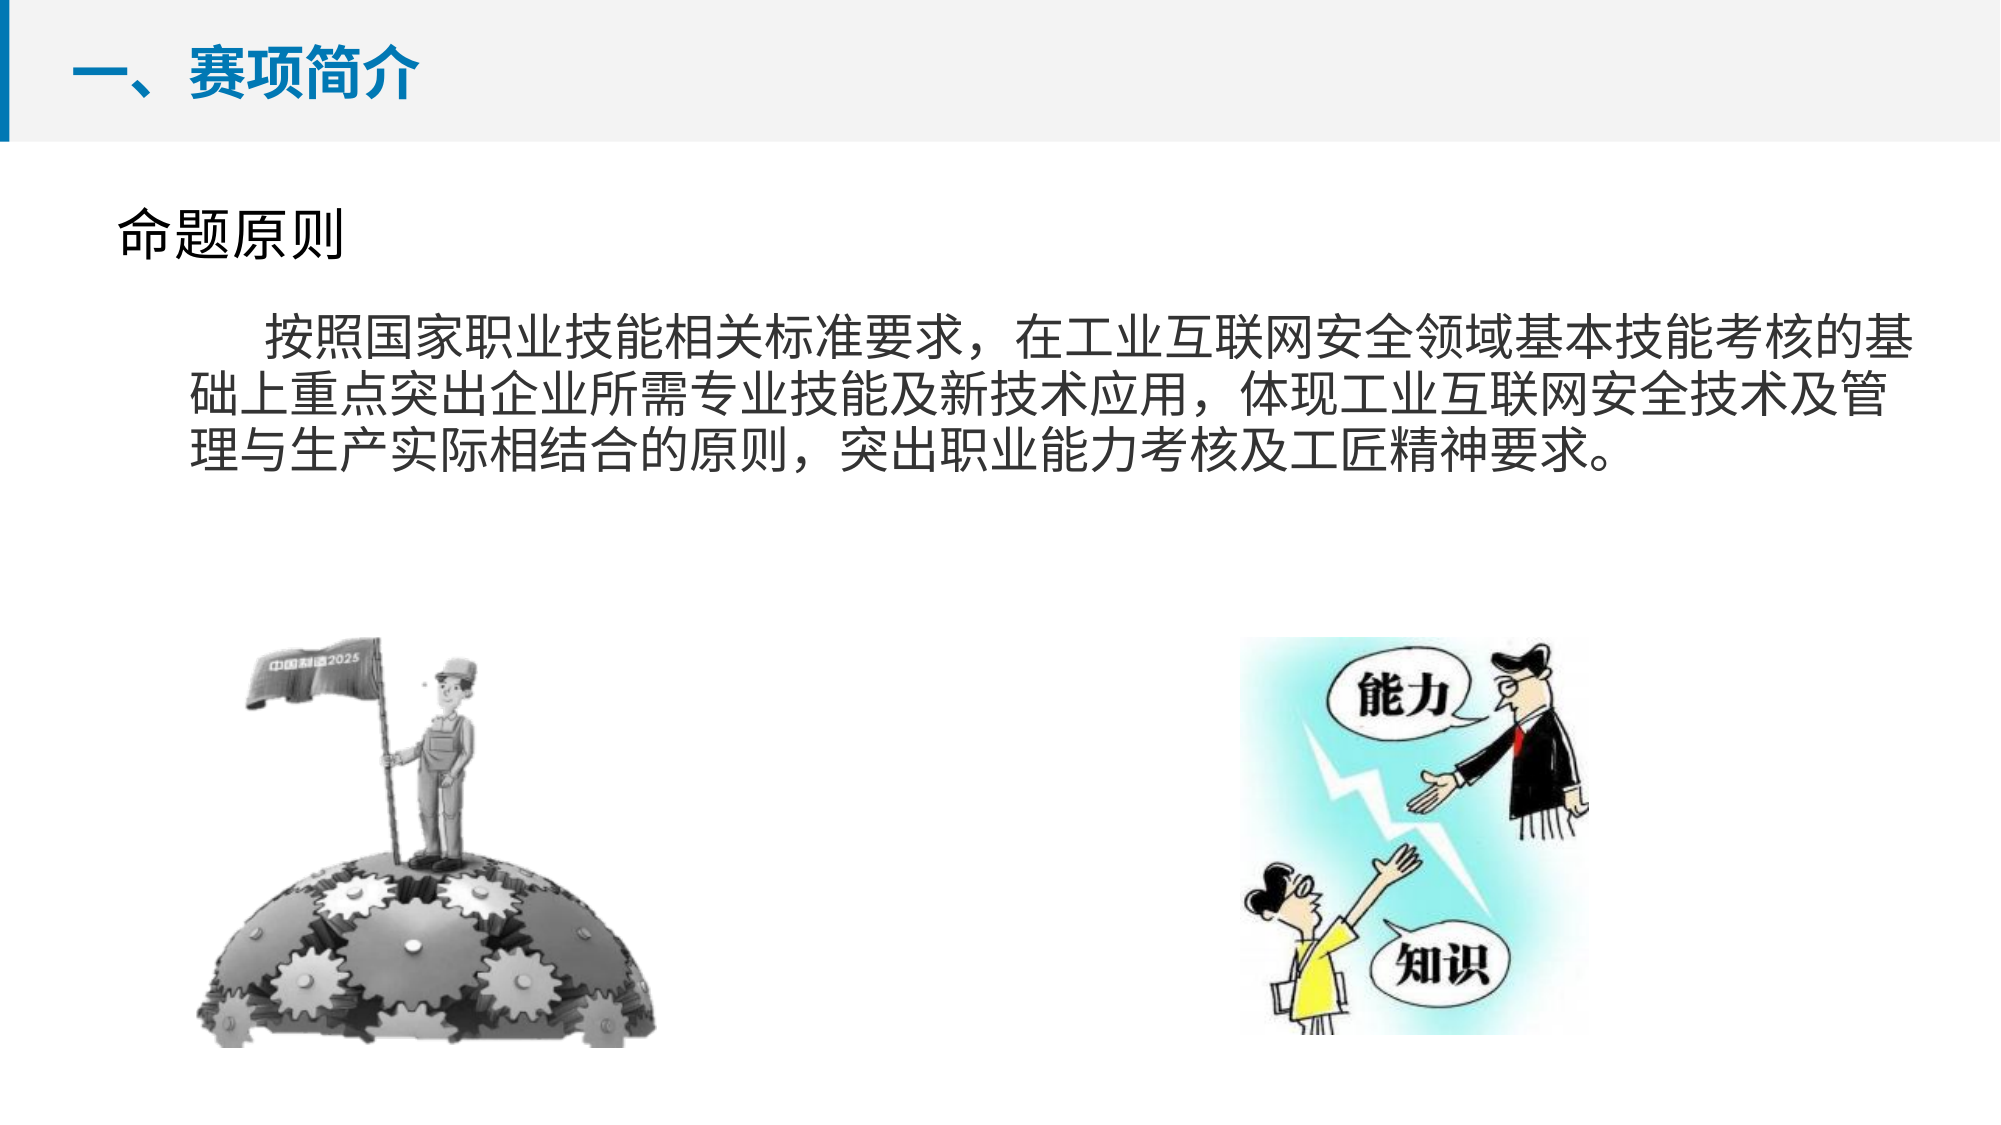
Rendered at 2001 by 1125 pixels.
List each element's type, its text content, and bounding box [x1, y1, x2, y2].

picture [196, 637, 657, 1049]
picture [1240, 637, 1589, 1035]
text_box 命题原则 按照国家职业技能相关标准要求，在工业互联网安全领域基本技能考核的基础上重点突出企业所需专业技能及新技术应用，体现工业互联网安全技术及管理与生产实际相结合的原则，突出职业能力考核及工匠精神要求。 [113, 196, 1915, 564]
title 一、赛项简介 [56, 26, 1589, 116]
